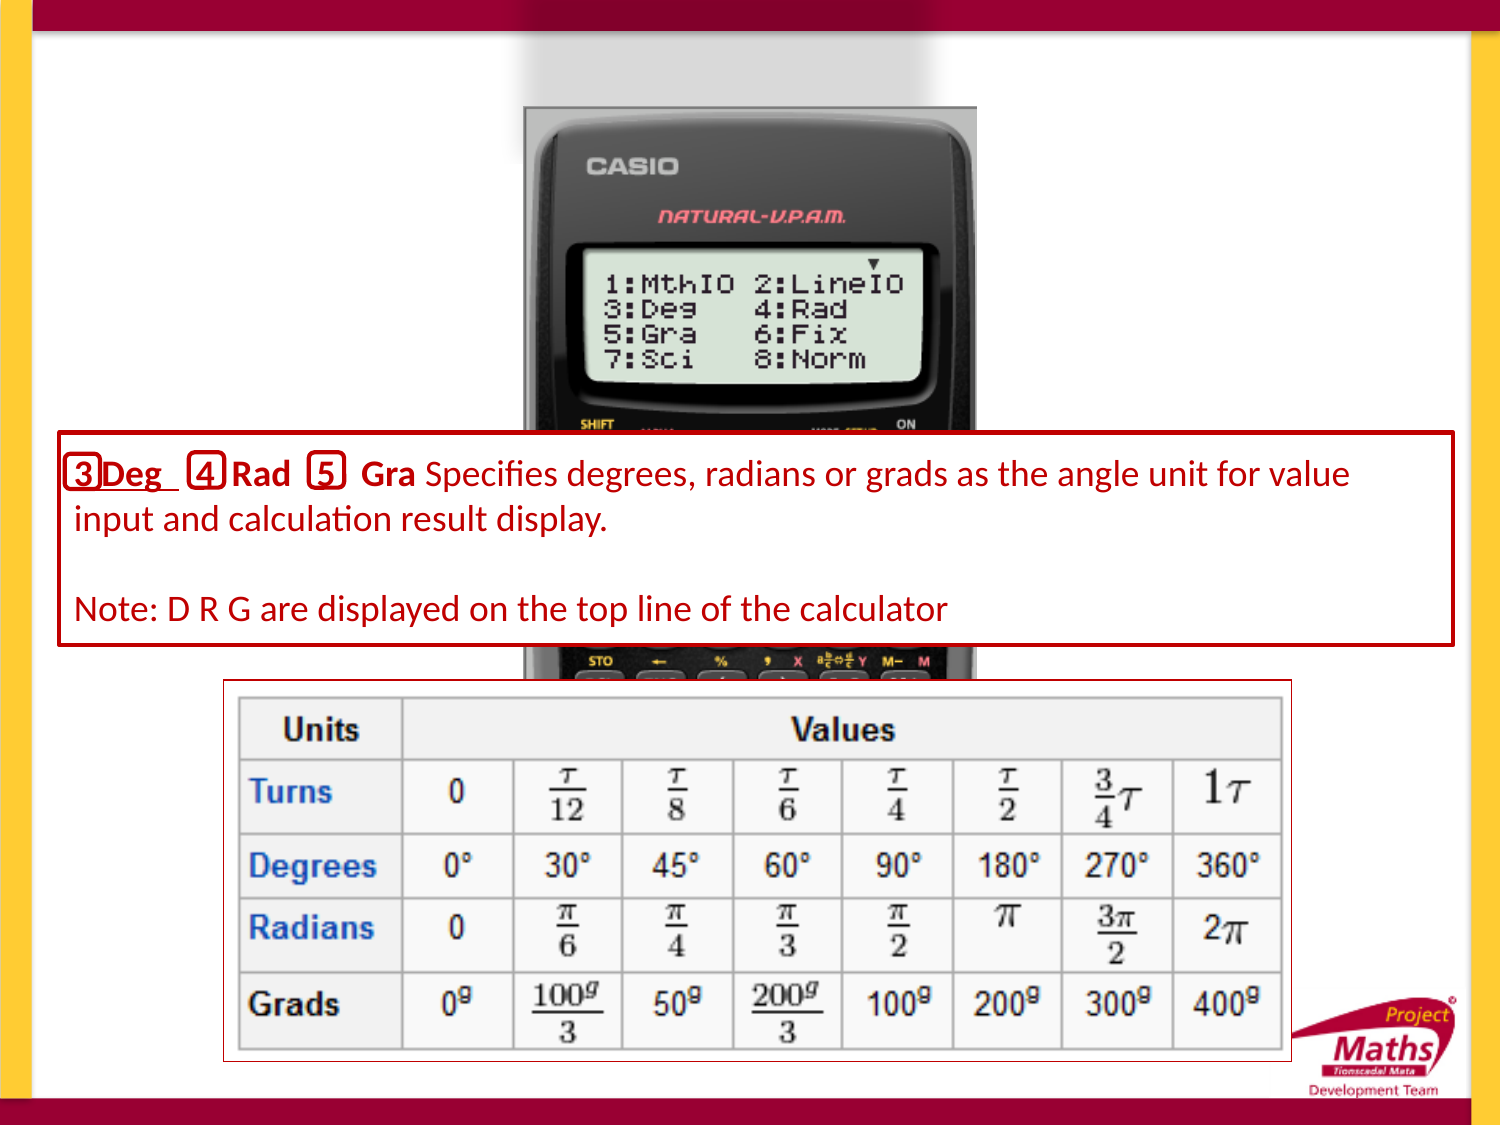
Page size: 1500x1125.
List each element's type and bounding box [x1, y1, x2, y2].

picture [1269, 987, 1466, 1098]
picture [523, 105, 977, 432]
picture [224, 646, 1291, 1061]
text_box [59, 432, 1454, 646]
